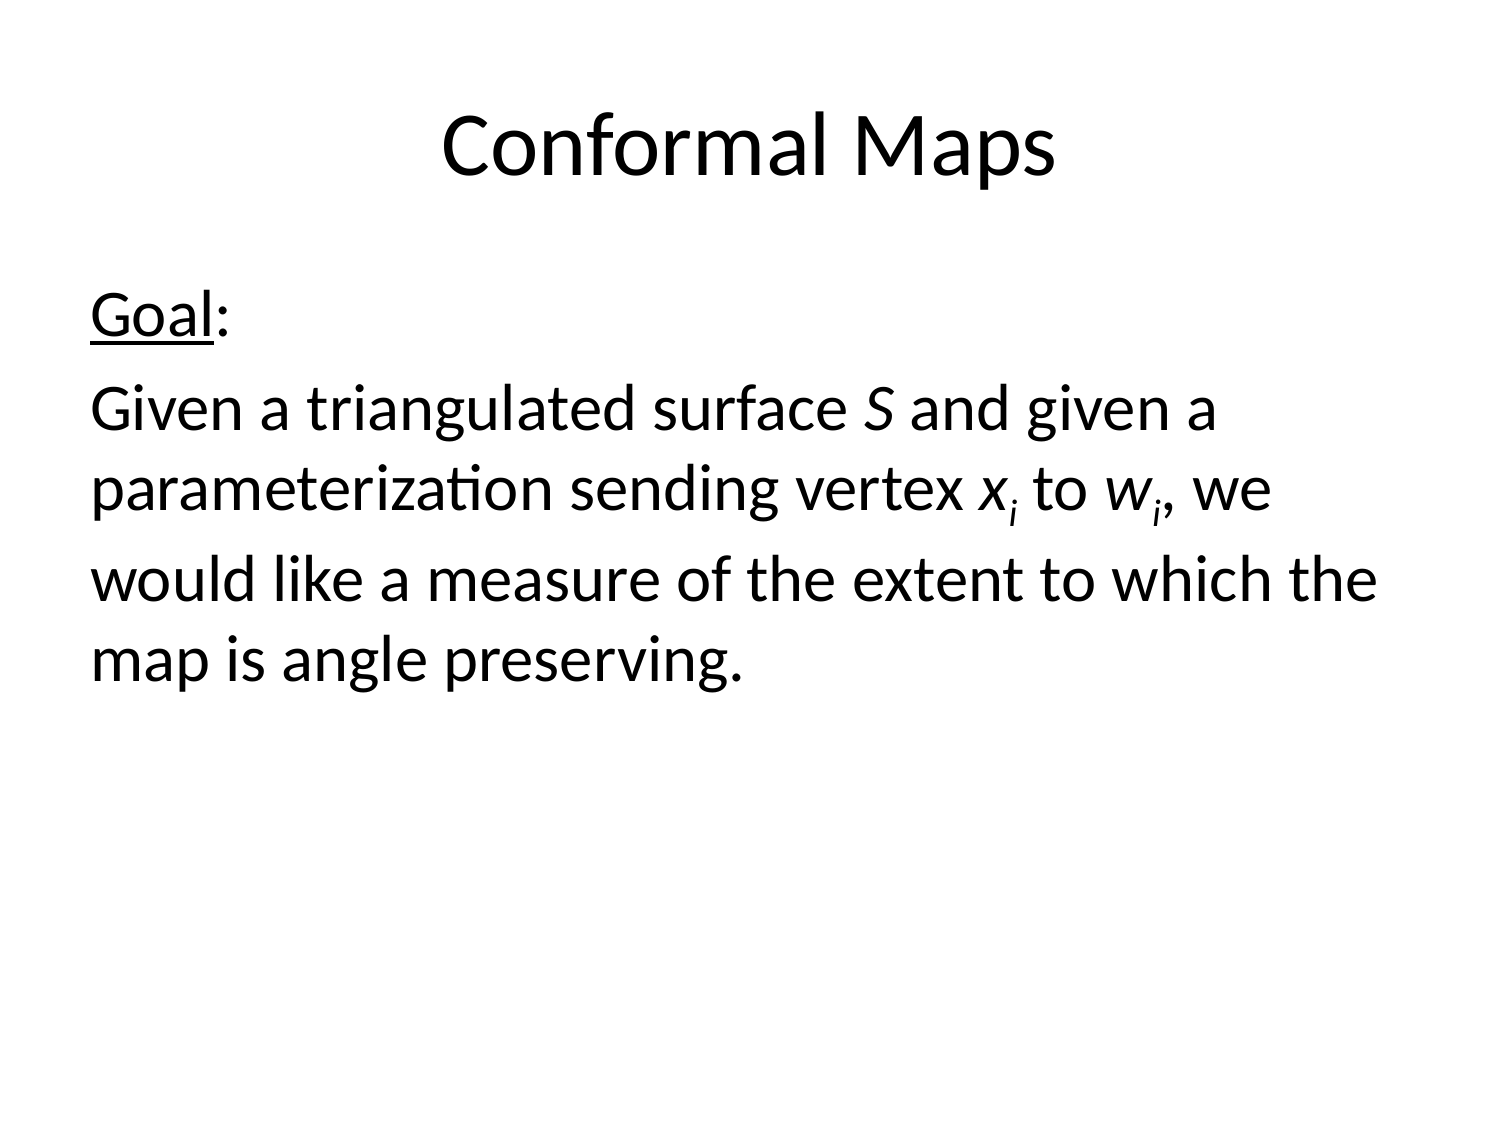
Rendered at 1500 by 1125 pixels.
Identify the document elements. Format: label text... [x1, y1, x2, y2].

list Goal: Given a triangulated surface S and given a parameterization sending vertex xi to wi, we would like a measure of the extent to which the map is angle preserving. [75, 262, 1425, 1125]
title Conformal Maps [75, 45, 1425, 233]
